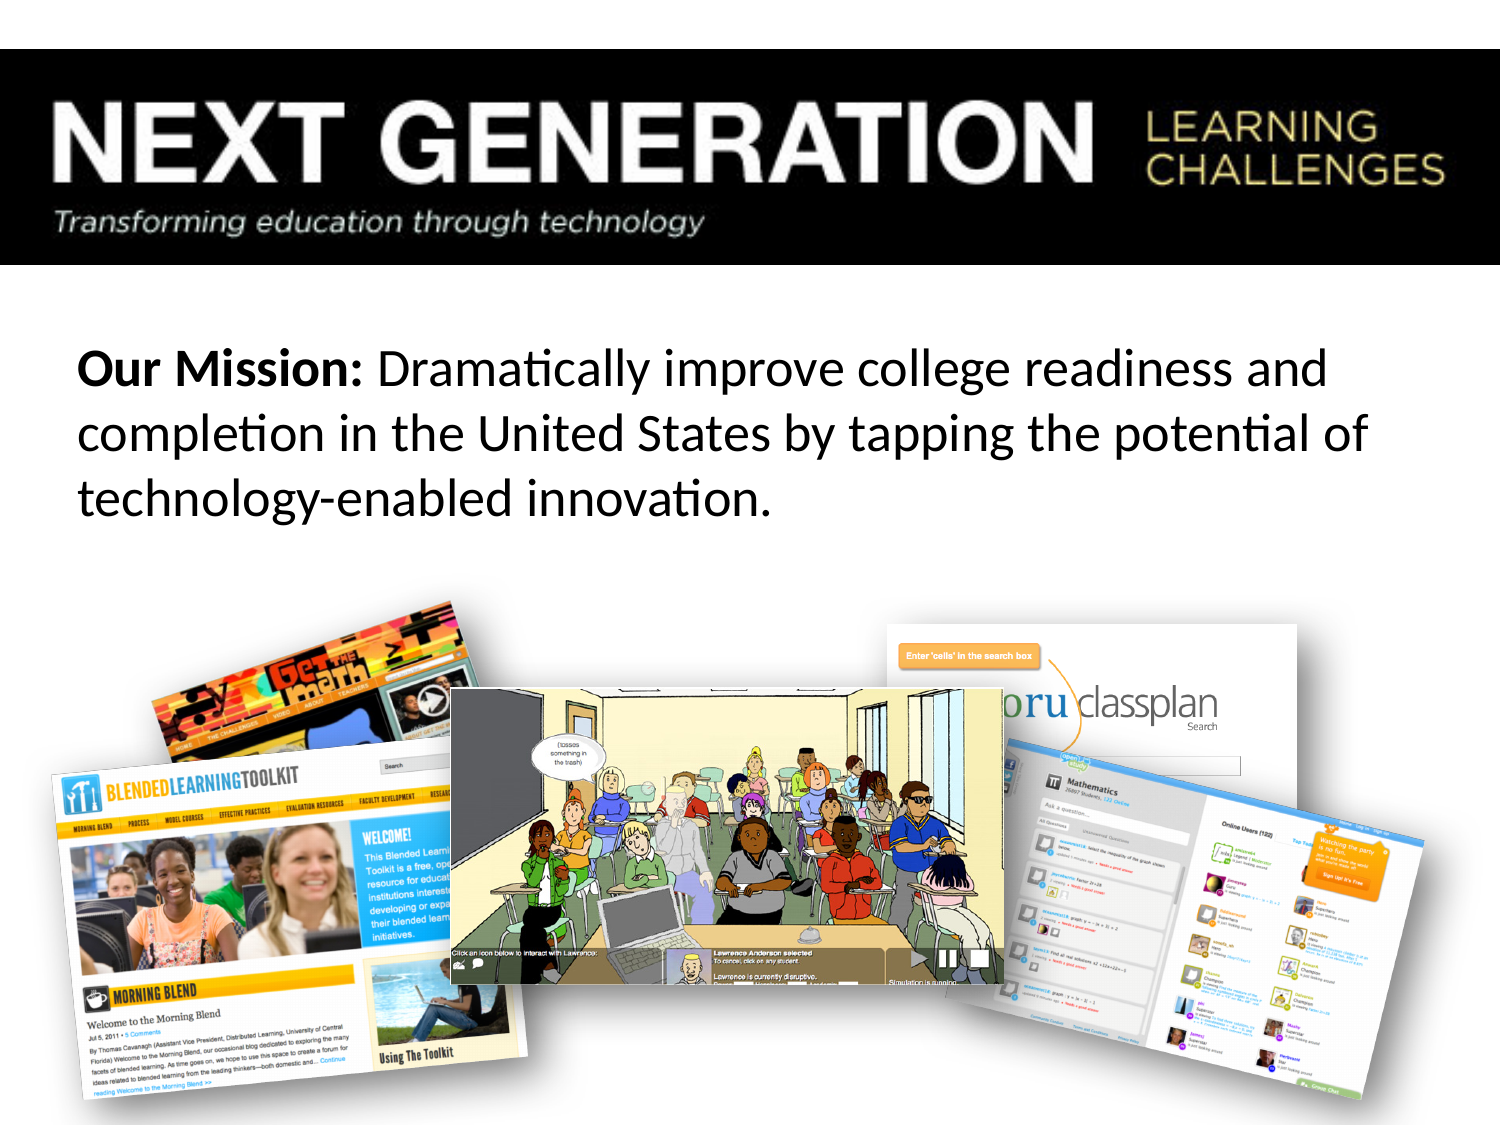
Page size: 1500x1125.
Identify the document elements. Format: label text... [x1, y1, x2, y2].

text_box Our Mission: Dramatically improve college readiness and completion in the United States by tapping the potential of technology-enabled innovation. [62, 324, 1438, 535]
picture [0, 49, 1500, 265]
picture [51, 601, 1424, 1100]
